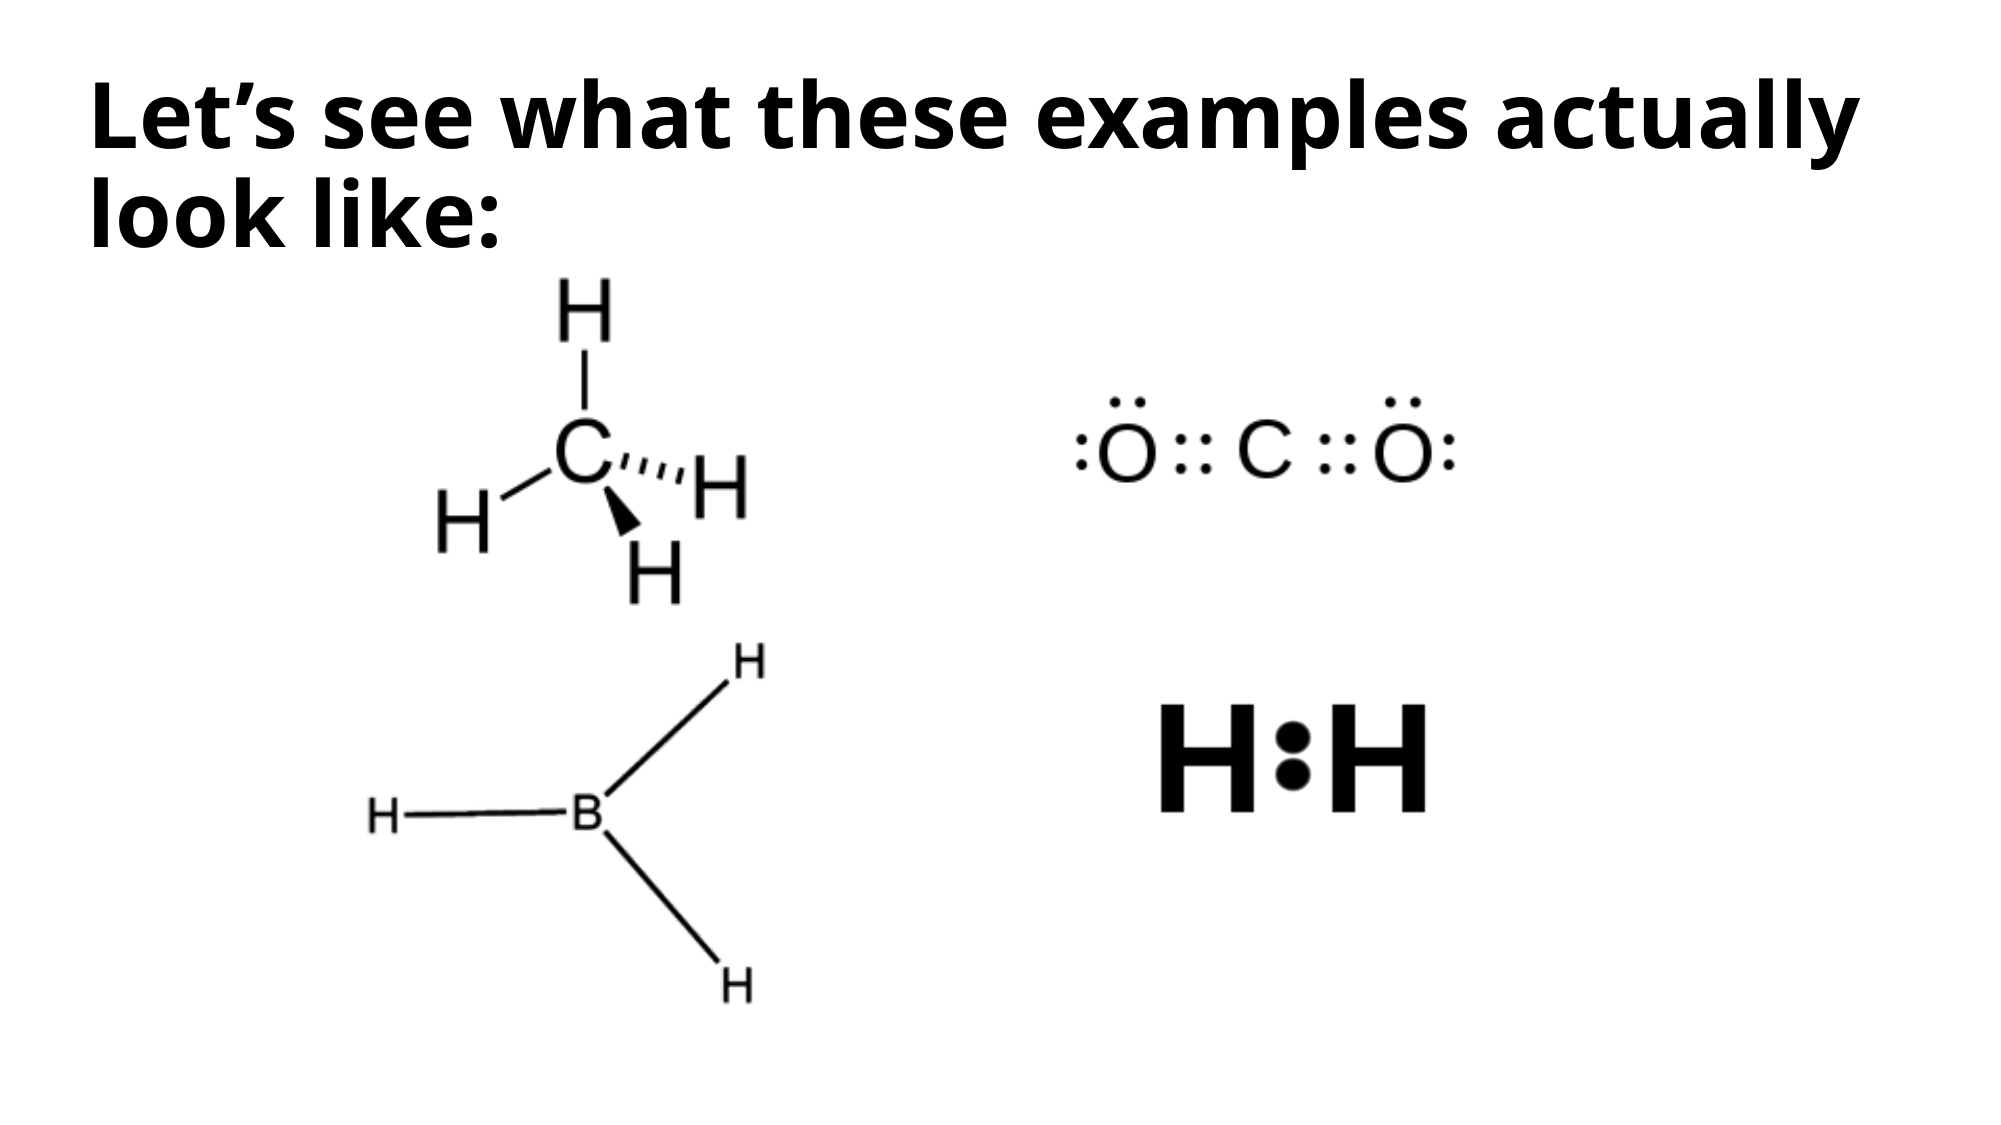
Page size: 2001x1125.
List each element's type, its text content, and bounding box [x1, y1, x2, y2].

picture [410, 253, 776, 629]
picture [358, 635, 776, 1011]
picture [1058, 378, 1476, 504]
picture [1116, 644, 1476, 874]
title Let’s see what these examples actually look like: [72, 59, 1889, 278]
